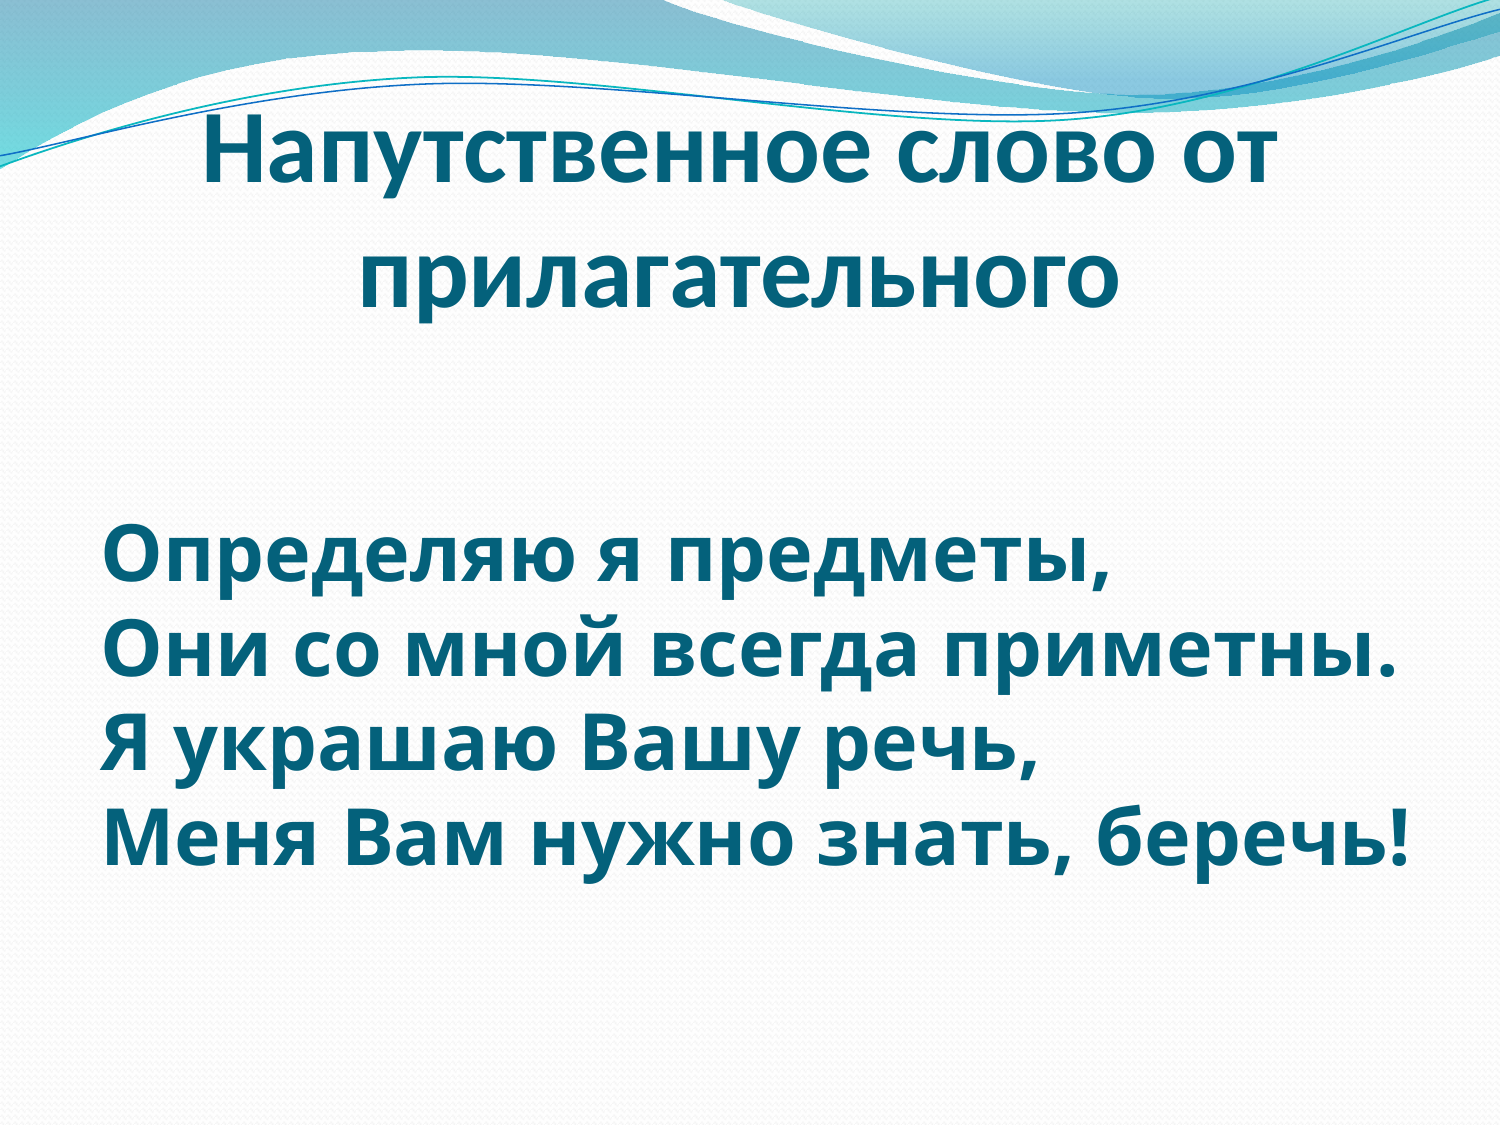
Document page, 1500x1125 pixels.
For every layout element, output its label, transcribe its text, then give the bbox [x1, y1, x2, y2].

title Определяю я предметы, Они со мной всегда приметны. Я украшаю Вашу речь, Меня Вам нужно знать, беречь! [100, 373, 1451, 882]
text_box Напутственное слово от прилагательного [64, 16, 1415, 329]
